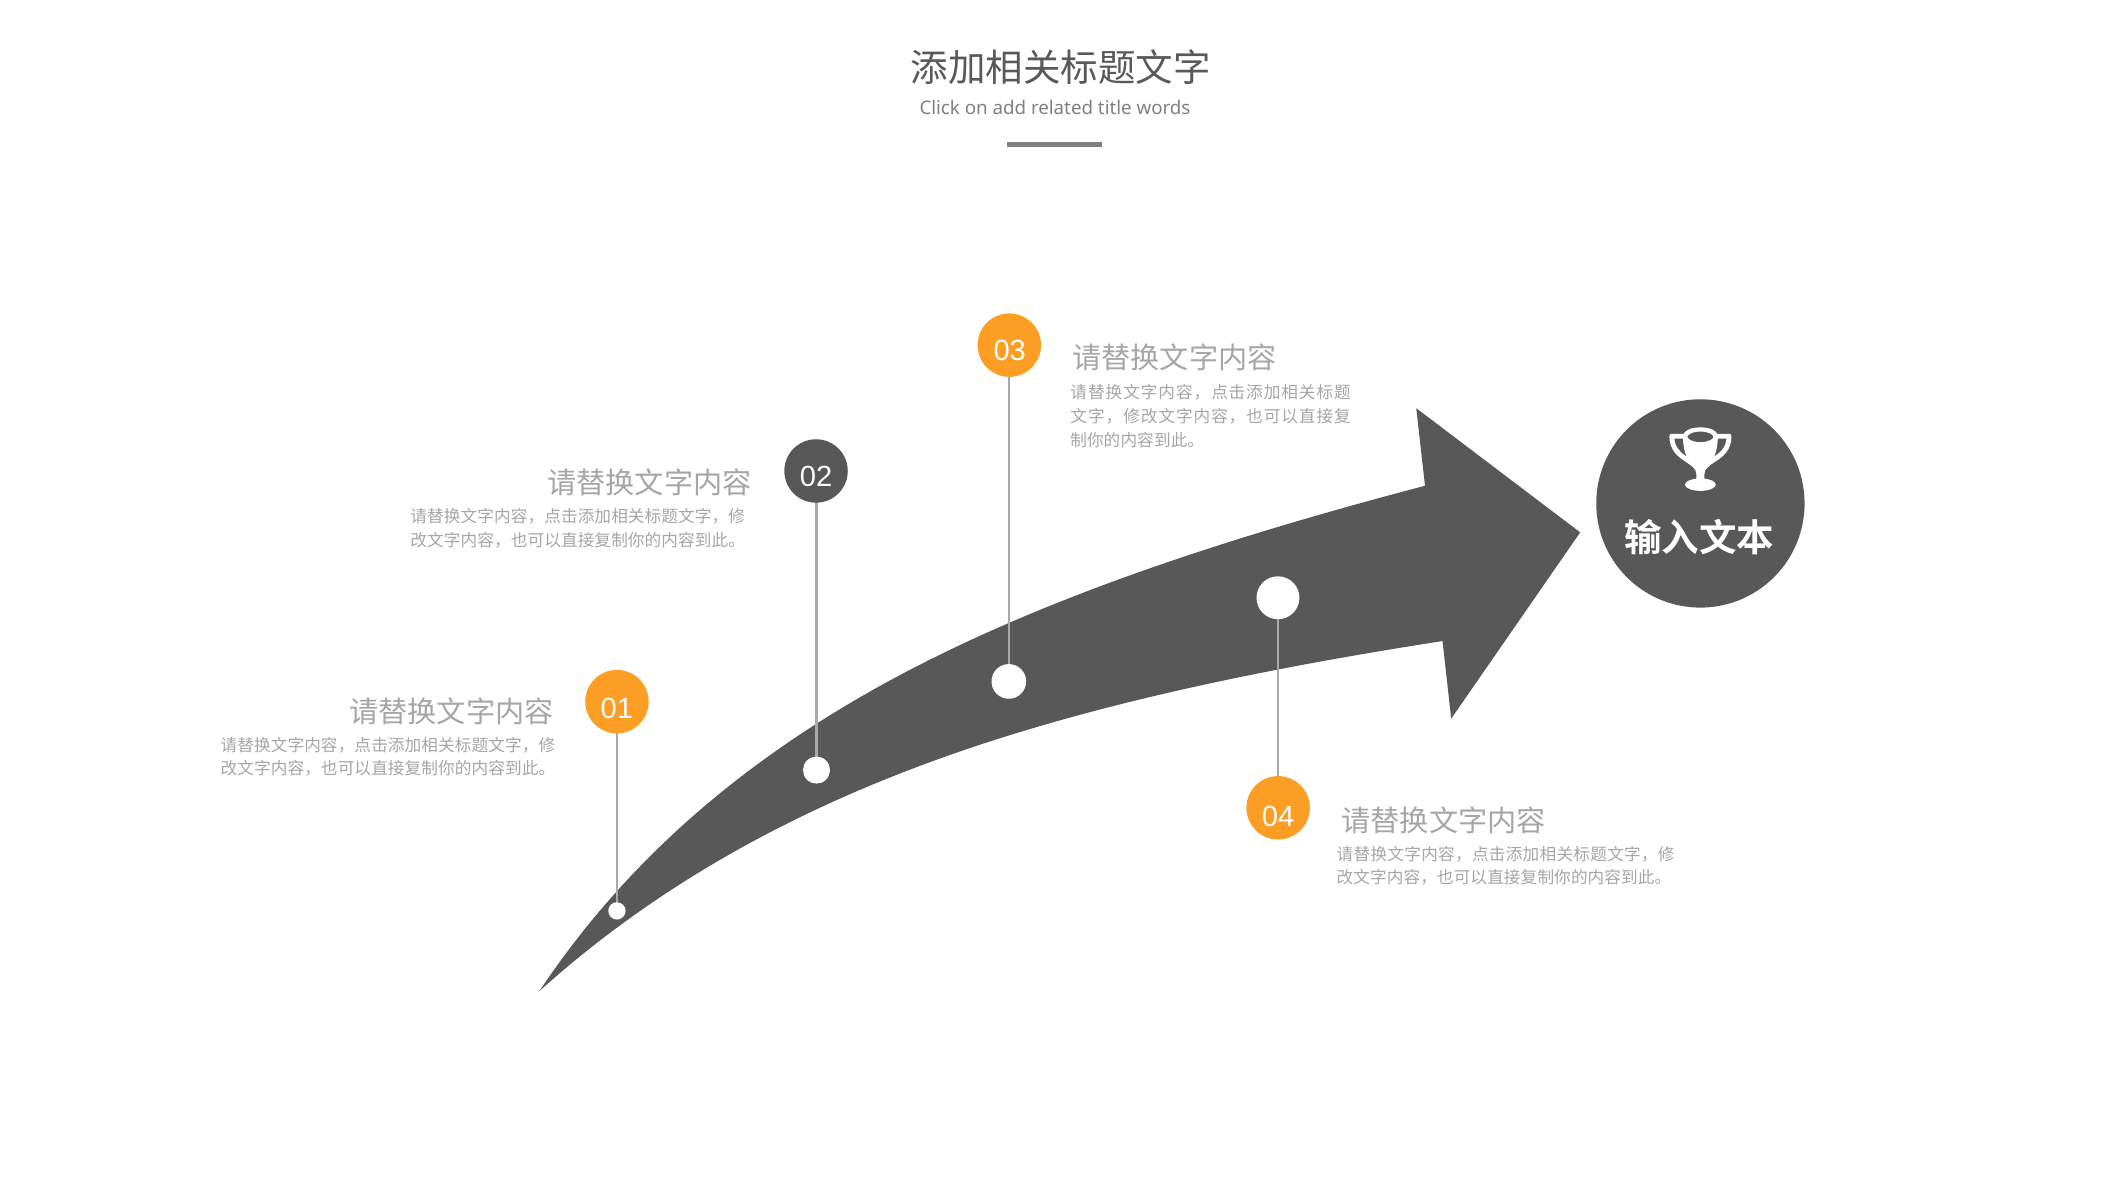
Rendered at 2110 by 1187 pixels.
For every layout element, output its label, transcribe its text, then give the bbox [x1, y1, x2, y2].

text_box 01 [597, 680, 637, 727]
text_box [608, 902, 626, 920]
text_box 请替换文字内容 [1072, 332, 1293, 375]
text_box Click on add related title words [877, 89, 1232, 124]
text_box [803, 756, 831, 784]
text_box 请替换文字内容，点击添加相关标题文字，修改文字内容，也可以直接复制你的内容到此。 [406, 501, 746, 550]
text_box [539, 408, 1581, 992]
text_box 04 [1258, 787, 1298, 835]
text_box 请替换文字内容 [1341, 795, 1562, 838]
text_box 请替换文字内容，点击添加相关标题文字，修改文字内容，也可以直接复制你的内容到此。 [1070, 378, 1352, 451]
text_box 请替换文字内容 [494, 457, 752, 500]
text_box [1256, 576, 1300, 620]
text_box 请替换文字内容 [315, 686, 554, 729]
text_box 输入文本 [1622, 499, 1776, 561]
text_box 02 [796, 447, 836, 495]
text_box 请替换文字内容，点击添加相关标题文字，修改文字内容，也可以直接复制你的内容到此。 [1336, 839, 1676, 888]
text_box 请替换文字内容，点击添加相关标题文字，修改文字内容，也可以直接复制你的内容到此。 [216, 730, 556, 779]
text_box 添加相关标题文字 [877, 37, 1245, 95]
text_box [977, 313, 1042, 377]
text_box [1246, 776, 1310, 833]
text_box [991, 664, 1027, 699]
text_box [1596, 399, 1805, 608]
text_box [585, 669, 649, 734]
text_box [1669, 427, 1732, 491]
text_box [1261, 835, 1295, 840]
text_box 03 [990, 321, 1030, 369]
text_box [784, 439, 848, 503]
